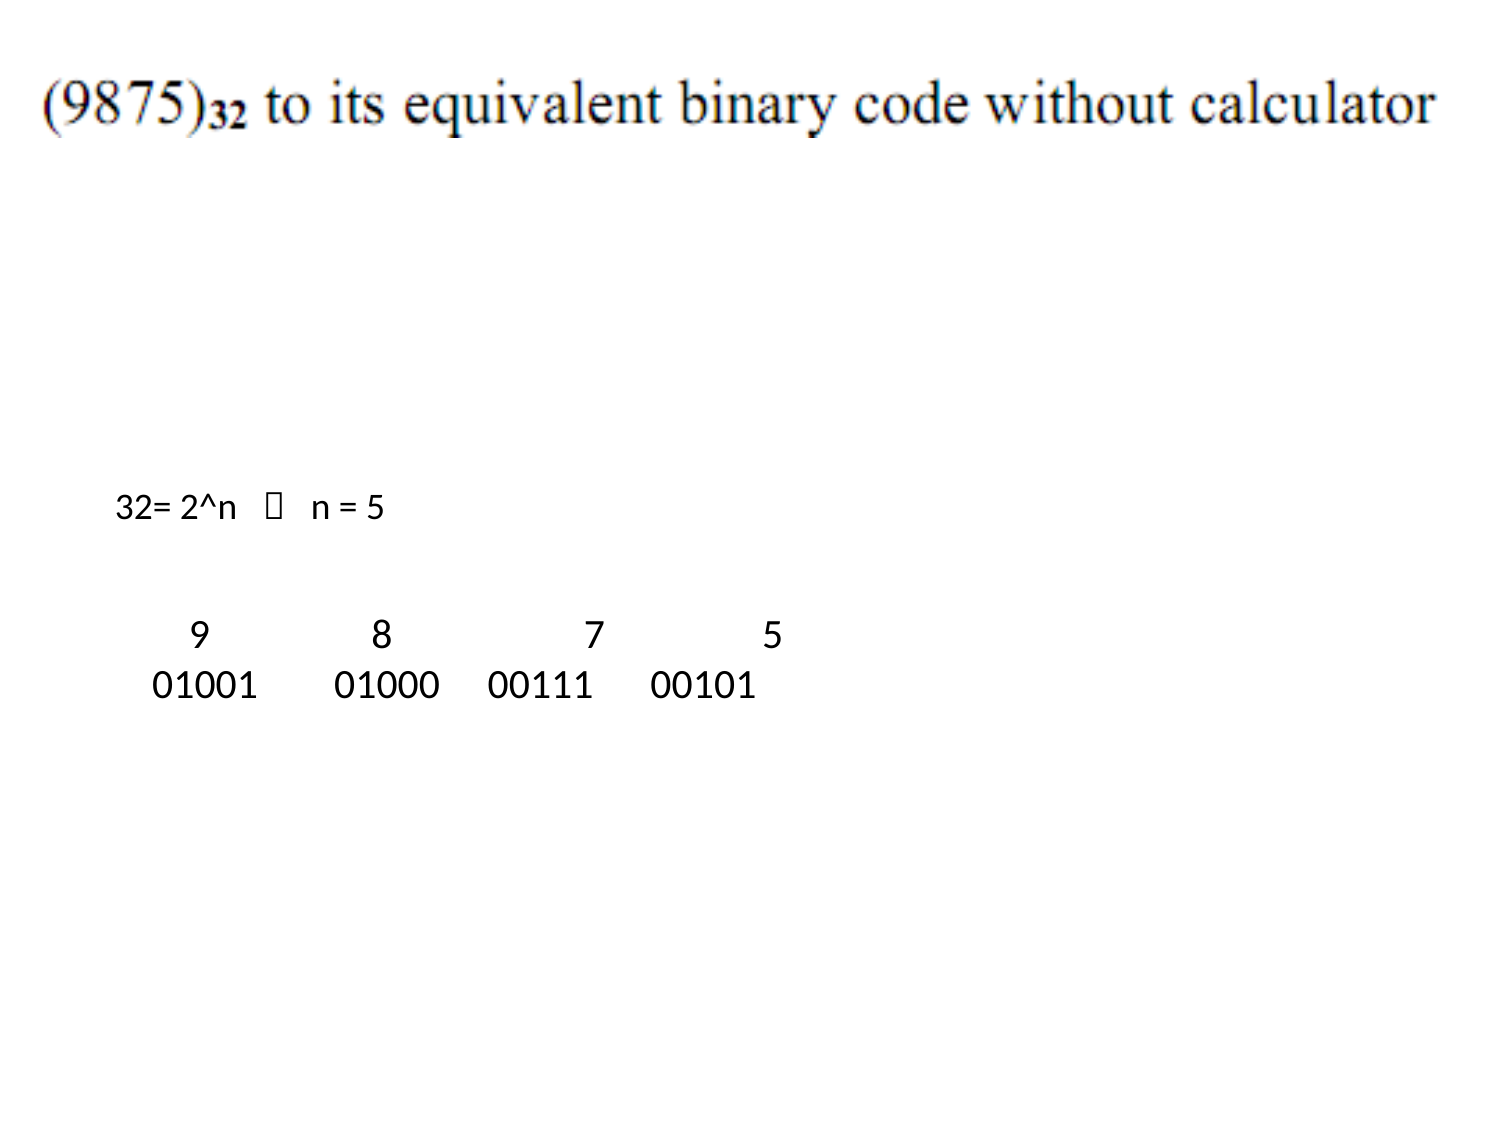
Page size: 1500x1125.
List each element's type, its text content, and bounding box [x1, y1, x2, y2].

text_box 9 8 7 5 01001 01000 00111 00101 [99, 599, 1387, 715]
text_box 32= 2^n  n = 5 [99, 474, 950, 535]
picture [37, 62, 1449, 138]
